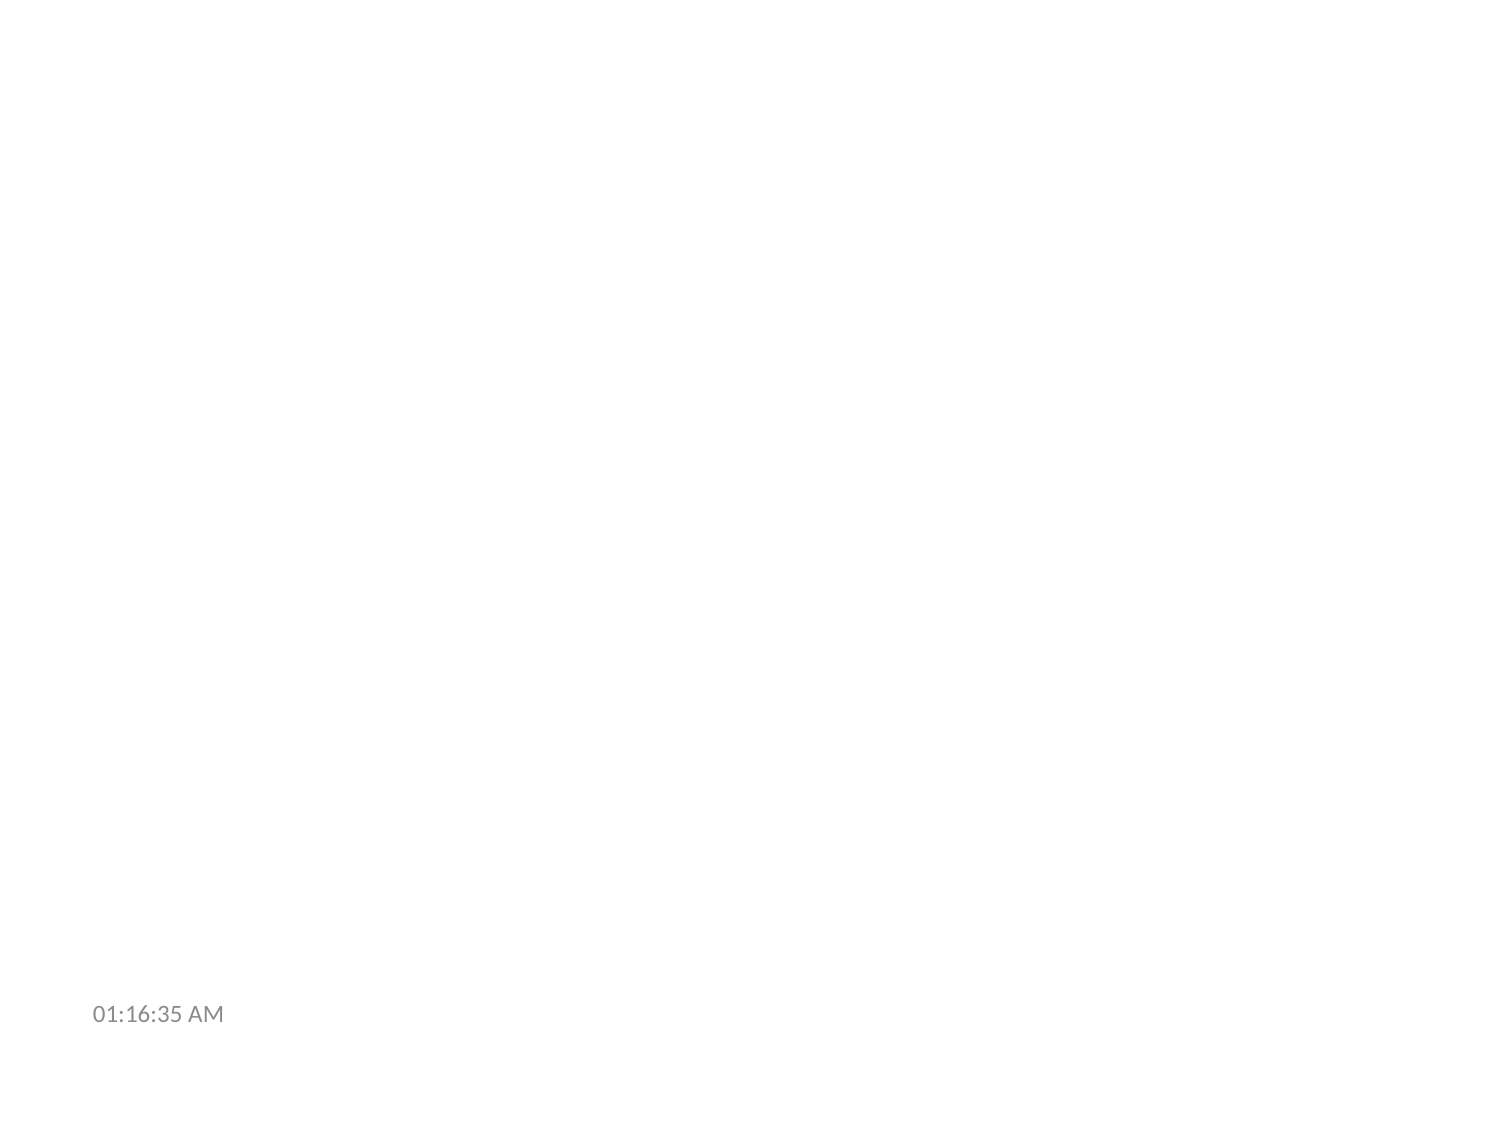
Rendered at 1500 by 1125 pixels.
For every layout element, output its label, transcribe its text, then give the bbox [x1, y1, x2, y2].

text_box 3:35:09 PM [77, 982, 428, 1043]
